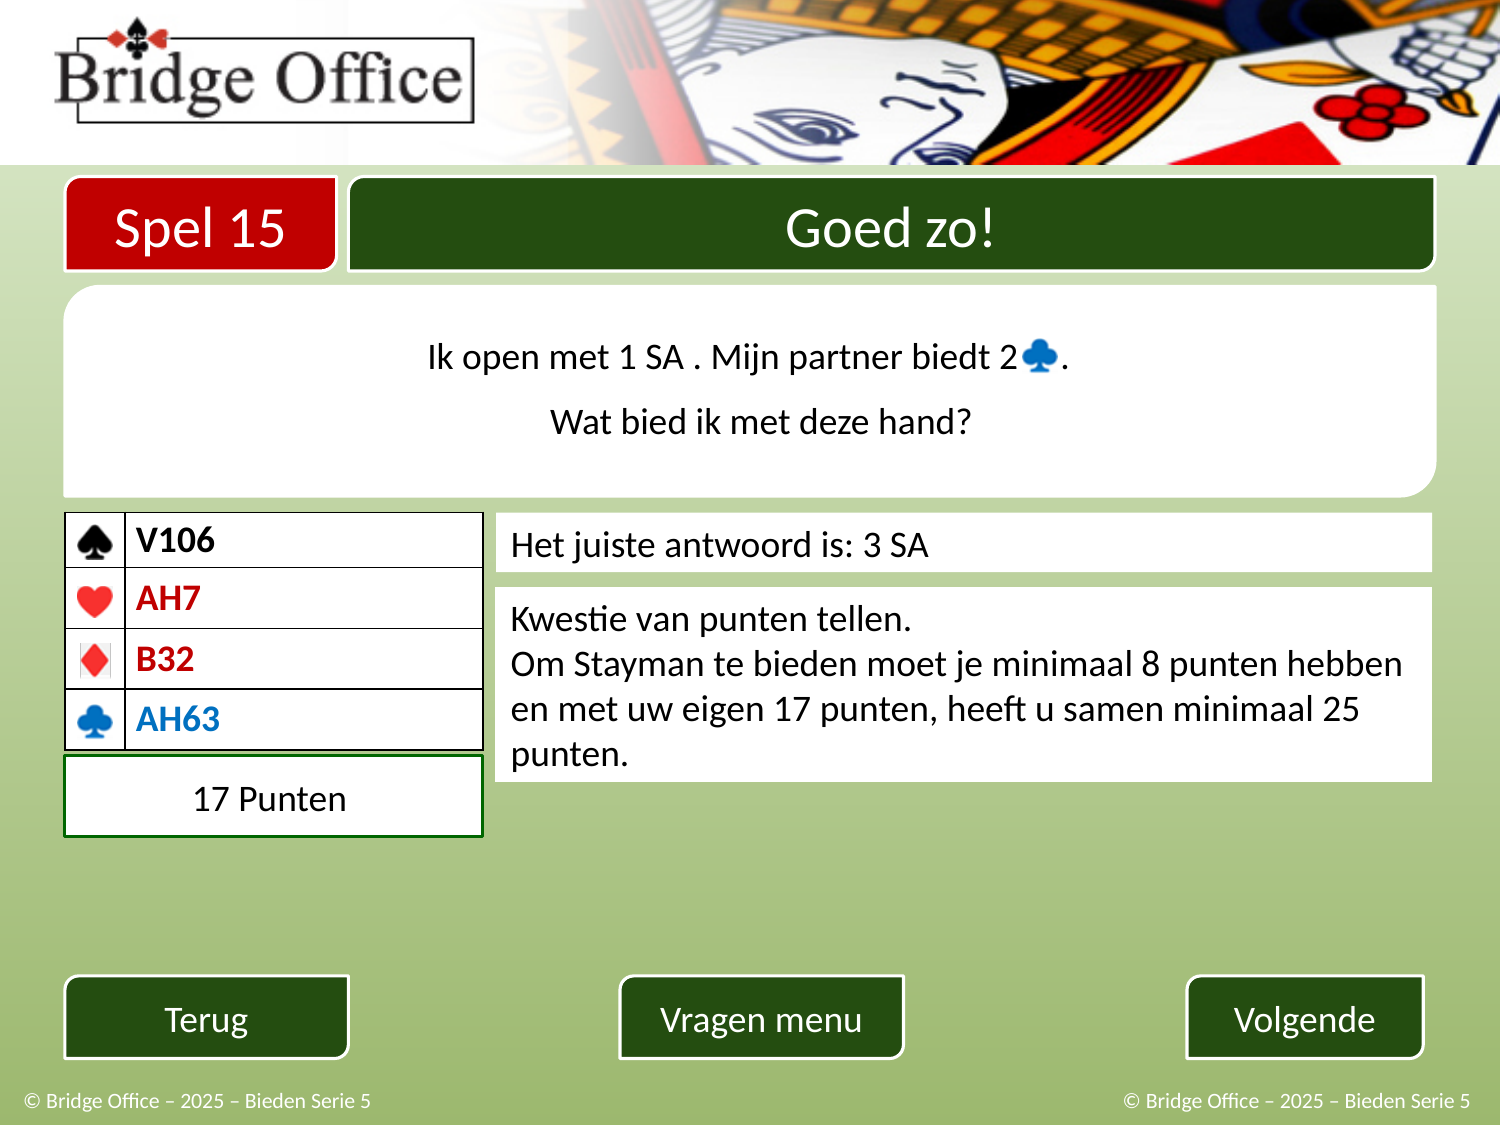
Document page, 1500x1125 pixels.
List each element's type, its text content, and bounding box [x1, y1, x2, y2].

picture [77, 585, 114, 618]
table_cell AH63 [126, 690, 482, 749]
text_box © Bridge Office – 2025 – Bieden Serie 5 [8, 1079, 393, 1121]
text_box Volgende [1185, 974, 1425, 1061]
text_box Terug [63, 974, 350, 1061]
text_box Vragen menu [618, 974, 906, 1061]
text_box Spel 15 [63, 179, 339, 273]
picture [77, 643, 114, 679]
text_box Ik open met 1 SA . Mijn partner biedt 2 . [394, 324, 1104, 385]
text_box Het juiste antwoord is: 3 SA [496, 512, 1433, 573]
table_cell B32 [126, 629, 482, 688]
text_box Wat bied ik met deze hand? [528, 389, 995, 450]
table_cell [66, 690, 124, 749]
table_cell [66, 568, 124, 628]
table_cell AH7 [126, 568, 482, 628]
table_cell [66, 629, 124, 688]
text_box [63, 284, 1437, 498]
text_box 17 Punten [63, 754, 484, 838]
text_box © Bridge Office – 2025 – Bieden Serie 5 [1107, 1079, 1500, 1121]
text_box Kwestie van punten tellen. Om Stayman te bieden moet je minimaal 8 punten hebben en met uw eigen 17 punten, heeft u samen minimaal 25 punten. [495, 587, 1432, 782]
picture [1022, 338, 1059, 374]
table_header V106 [126, 513, 482, 567]
picture [77, 703, 114, 740]
text_box Goed zo! [346, 179, 1437, 273]
table_header [66, 513, 124, 567]
picture [0, 0, 1500, 166]
picture [77, 524, 114, 561]
